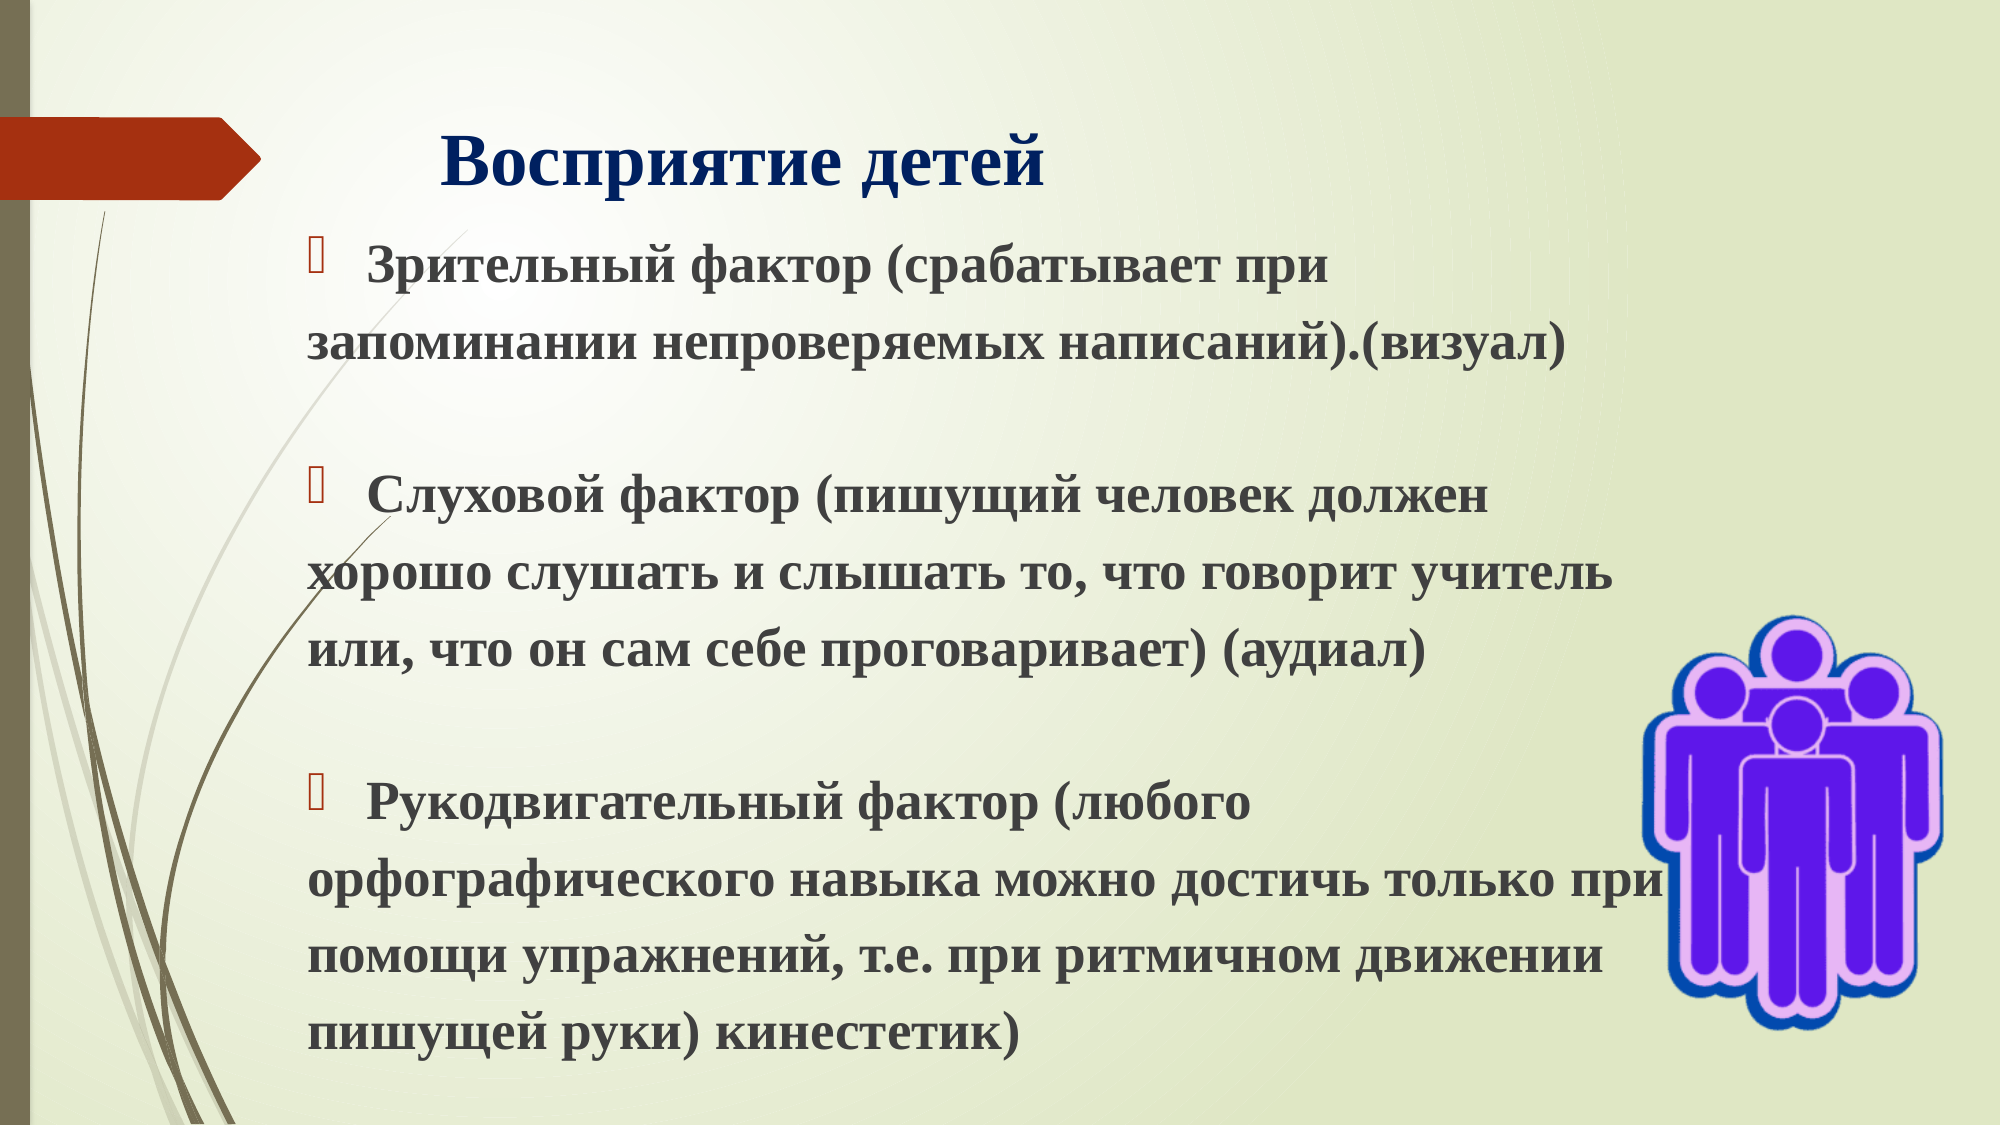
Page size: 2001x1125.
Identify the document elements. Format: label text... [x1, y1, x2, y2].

title Восприятие детей [425, 102, 1888, 313]
picture [1589, 502, 2000, 1069]
list Зрительный фактор (срабатывает при запоминании непроверяемых написаний).(визуал) Слуховой фактор (пишущий человек должен хорошо слушать и слышать то, что говорит учитель или, что он сам себе проговаривает) (аудиал) Рукодвигательный фактор (любого орфографического навыка можно достичь только при помощи упражнений, т.е. при ритмичном движении пишущей руки) кинестетик) [292, 220, 1796, 1069]
